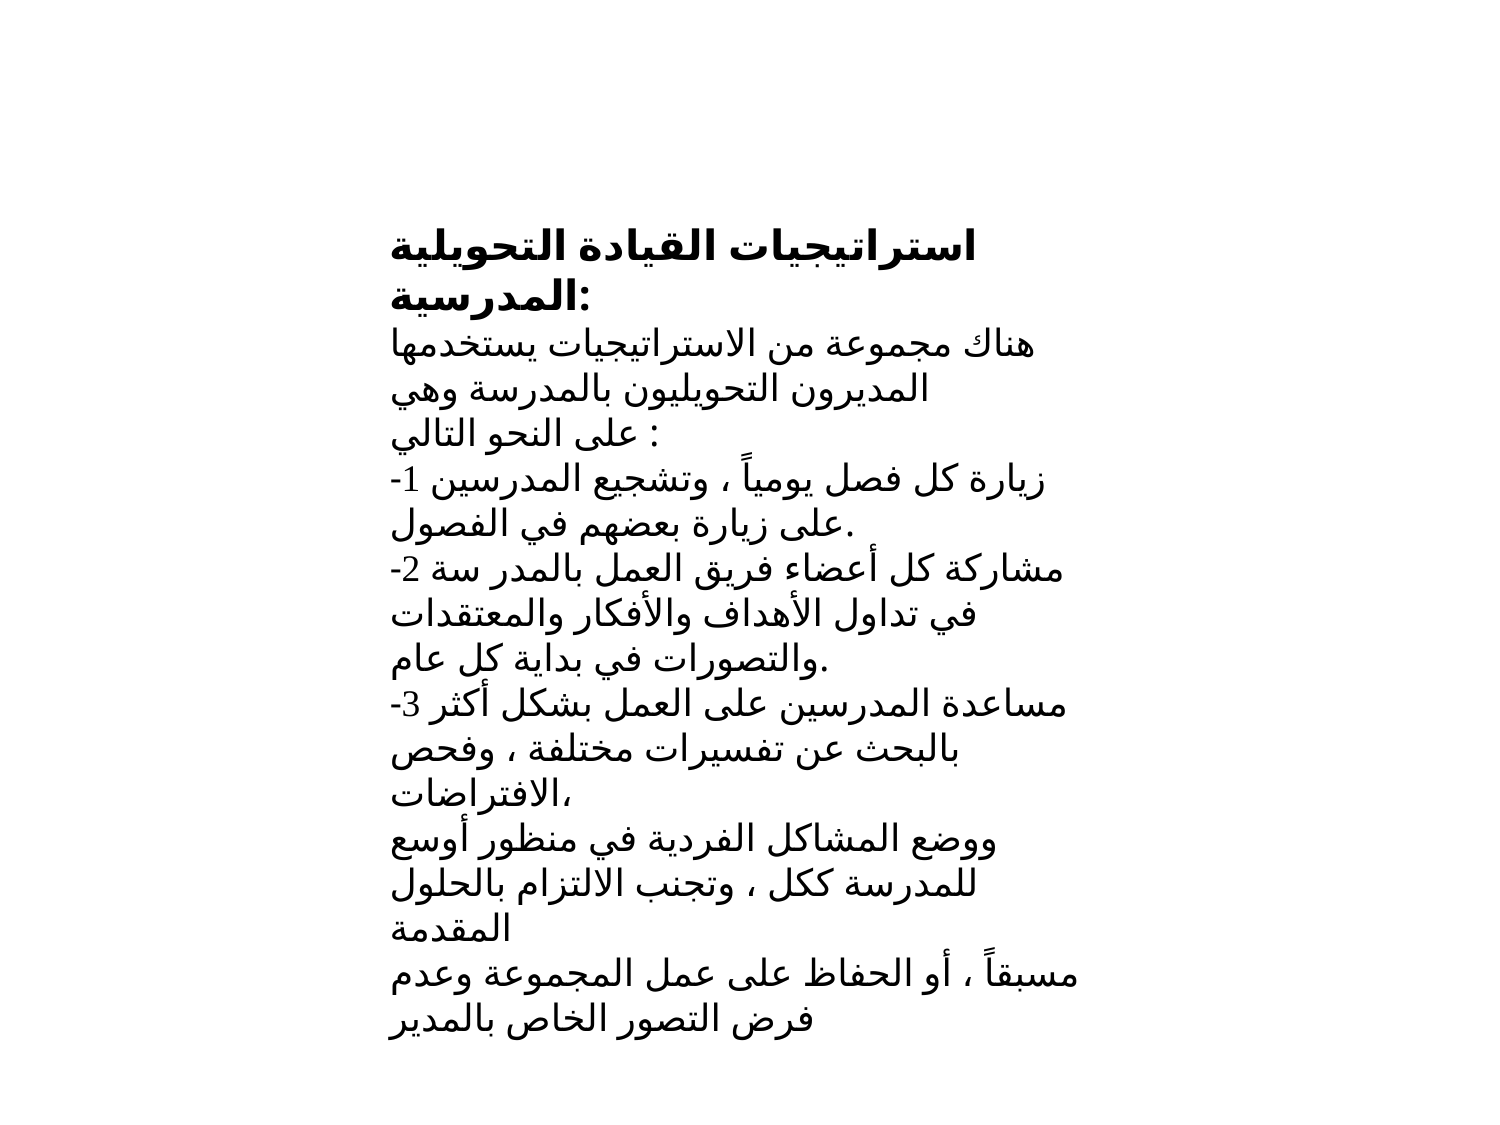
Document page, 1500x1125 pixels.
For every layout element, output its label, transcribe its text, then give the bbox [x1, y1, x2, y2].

text_box استراتيجيات القيادة التحويلية المدرسية: هناك مجموعة من الاستراتيجيات يستخدمها المديرون التحويليون بالمدرسة وهي على النحو التالي : -1 زيارة كل فصل يومياً ، وتشجيع المدرسين على زيارة بعضهم في الفصول. -2 مشاركة كل أعضاء فريق العمل بالمدر سة في تداول الأهداف والأفكار والمعتقدات والتصورات في بداية كل عام. -3 مساعدة المدرسين على العمل بشكل أكثر بالبحث عن تفسيرات مختلفة ، وفحص الافتراضات، ووضع المشاكل الفردية في منظور أوسع للمدرسة ككل ، وتجنب الالتزام بالحلول المقدمة مسبقاً ، أو الحفاظ على عمل المجموعة وعدم فرض التصور الخاص بالمدير [374, 211, 1125, 1047]
